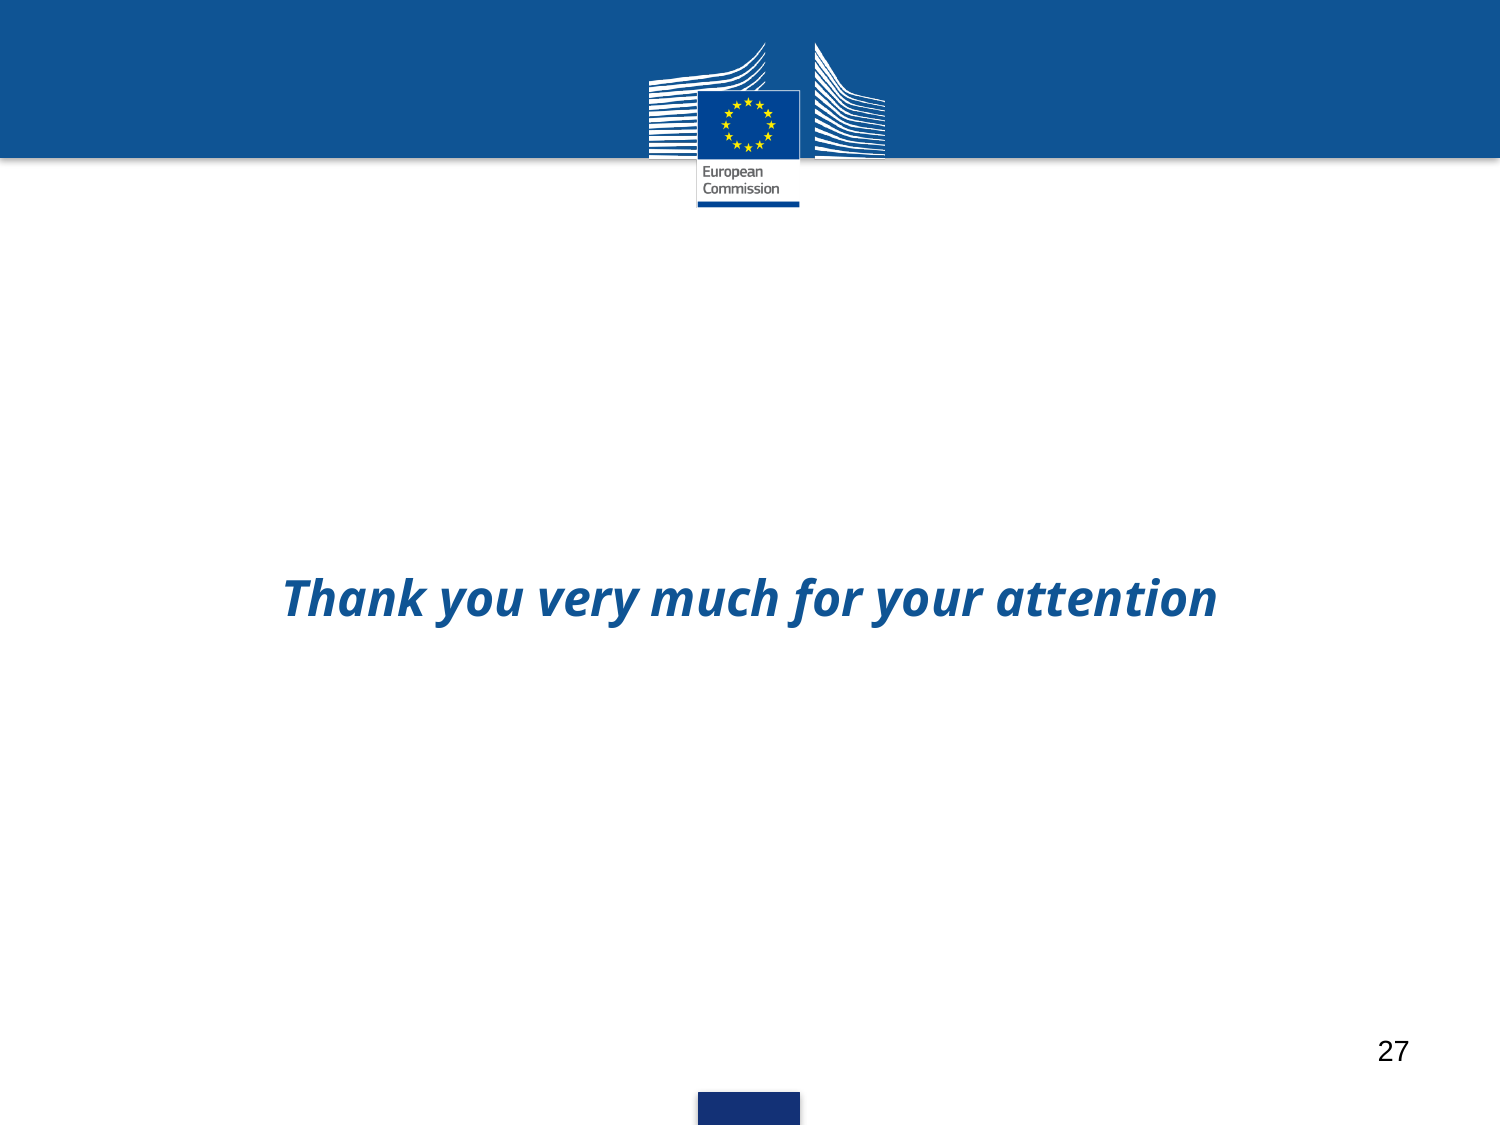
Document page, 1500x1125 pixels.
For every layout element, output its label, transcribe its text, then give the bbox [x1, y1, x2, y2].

slide_number 27 [1074, 1024, 1426, 1103]
list Thank you very much for your attention [74, 278, 1426, 988]
picture [649, 42, 885, 208]
